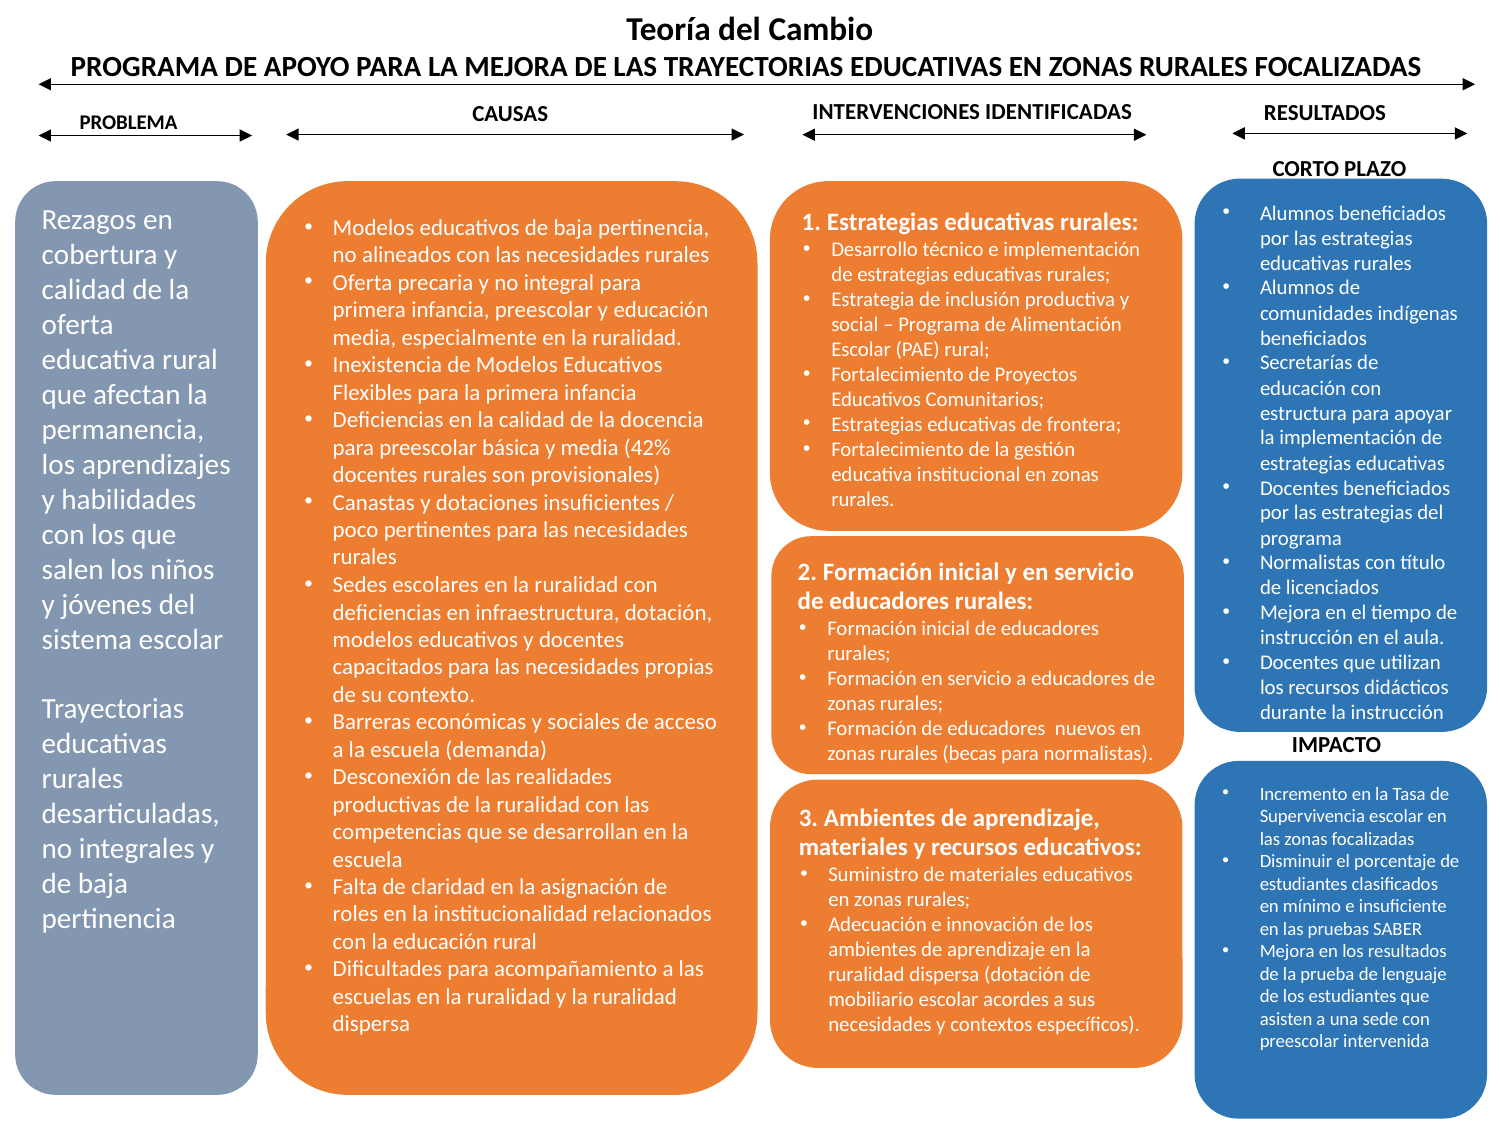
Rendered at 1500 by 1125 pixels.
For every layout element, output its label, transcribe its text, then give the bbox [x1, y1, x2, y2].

text_box RESULTADOS [1249, 90, 1483, 137]
text_box IMPACTO [1185, 722, 1488, 765]
text_box Alumnos beneficiados por las estrategias educativas rurales Alumnos de comunidades indígenas beneficiados Secretarías de educación con estructura para apoyar la implementación de estrategias educativas Docentes beneficiados por las estrategias del programa Normalistas con título de licenciados Mejora en el tiempo de instrucción en el aula. Docentes que utilizan los recursos didácticos durante la instrucción [1194, 178, 1488, 722]
text_box 3. Ambientes de aprendizaje, materiales y recursos educativos: Suministro de materiales educativos en zonas rurales; Adecuación e innovación de los ambientes de aprendizaje en la ruralidad dispersa (dotación de mobiliario escolar acordes a sus necesidades y contextos específicos). [770, 779, 1183, 1068]
text_box PROBLEMA [1, 101, 256, 142]
text_box 2. Formación inicial y en servicio de educadores rurales: Formación inicial de educadores rurales; Formación en servicio a educadores de zonas rurales; Formación de educadores nuevos en zonas rurales (becas para normalistas). [771, 536, 1184, 775]
text_box INTERVENCIONES IDENTIFICADAS [759, 89, 1186, 136]
text_box Rezagos en cobertura y calidad de la oferta educativa rural que afectan la permanencia, los aprendizajes y habilidades con los que salen los niños y jóvenes del sistema escolar Trayectorias educativas rurales desarticuladas, no integrales y de baja pertinencia [15, 181, 258, 1095]
text_box Incremento en la Tasa de Supervivencia escolar en las zonas focalizadas Disminuir el porcentaje de estudiantes clasificados en mínimo e insuficiente en las pruebas SABER Mejora en los resultados de la prueba de lenguaje de los estudiantes que asisten a una sede con preescolar intervenida [1194, 765, 1488, 1119]
text_box 1. Estrategias educativas rurales: Desarrollo técnico e implementación de estrategias educativas rurales; Estrategia de inclusión productiva y social – Programa de Alimentación Escolar (PAE) rural; Fortalecimiento de Proyectos Educativos Comunitarios; Estrategias educativas de frontera; Fortalecimiento de la gestión educativa institucional en zonas rurales. [769, 181, 1183, 531]
text_box CORTO PLAZO [1235, 145, 1444, 189]
text_box Teoría del Cambio PROGRAMA DE APOYO PARA LA MEJORA DE LAS TRAYECTORIAS EDUCATIVAS EN ZONAS RURALES FOCALIZADAS [0, 0, 1500, 90]
text_box Modelos educativos de baja pertinencia, no alineados con las necesidades rurales Oferta precaria y no integral para primera infancia, preescolar y educación media, especialmente en la ruralidad. Inexistencia de Modelos Educativos Flexibles para la primera infancia Deficiencias en la calidad de la docencia para preescolar básica y media (42% docentes rurales son provisionales) Canastas y dotaciones insuficientes / poco pertinentes para las necesidades rurales Sedes escolares en la ruralidad con deficiencias en infraestructura, dotación, modelos educativos y docentes capacitados para las necesidades propias de su contexto. Barreras económicas y sociales de acceso a la escuela (demanda) Desconexión de las realidades productivas de la ruralidad con las competencias que se desarrollan en la escuela Falta de claridad en la asignación de roles en la institucionalidad relacionados con la educación rural Dificultades para acompañamiento a las escuelas en la ruralidad y la ruralidad dispersa [265, 181, 758, 1095]
text_box CAUSAS [296, 91, 724, 134]
